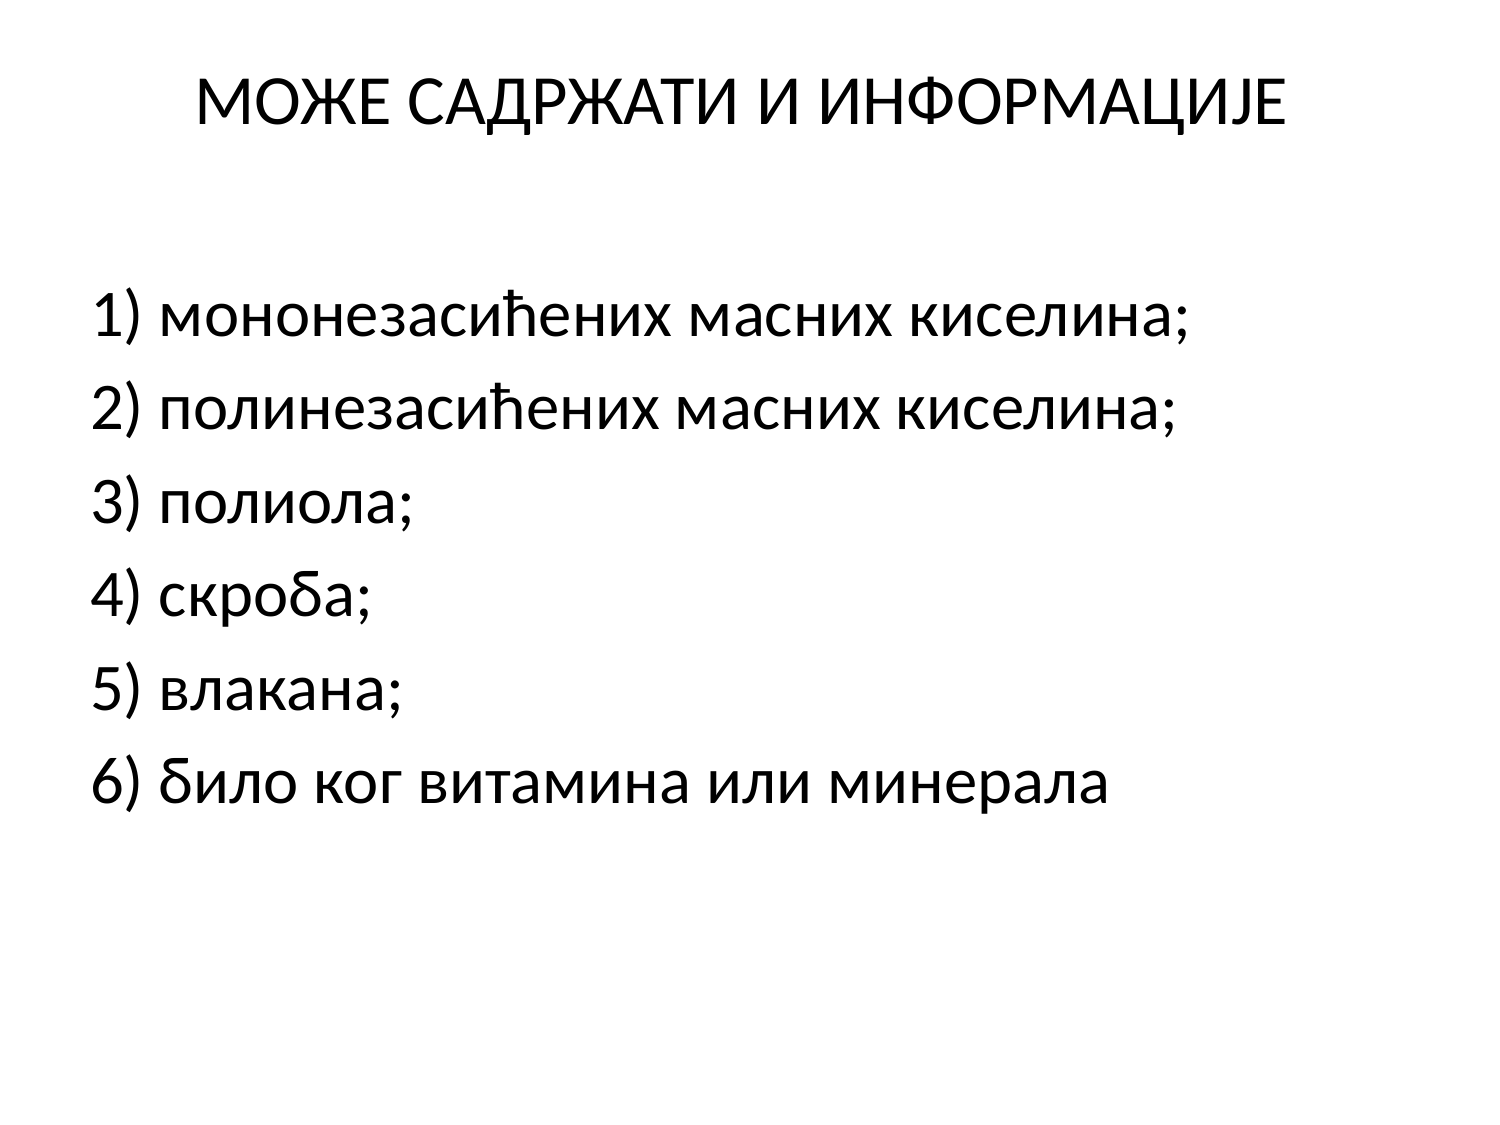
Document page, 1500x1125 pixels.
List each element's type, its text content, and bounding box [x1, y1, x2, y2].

title МОЖЕ САДРЖАТИ И ИНФОРМАЦИЈЕ [75, 45, 1425, 233]
list 1) мононезасићених масних киселина; 2) полинезасићених масних киселина; 3) полиола; 4) скроба; 5) влакана; 6) било ког витамина или минерала [75, 262, 1425, 1005]
